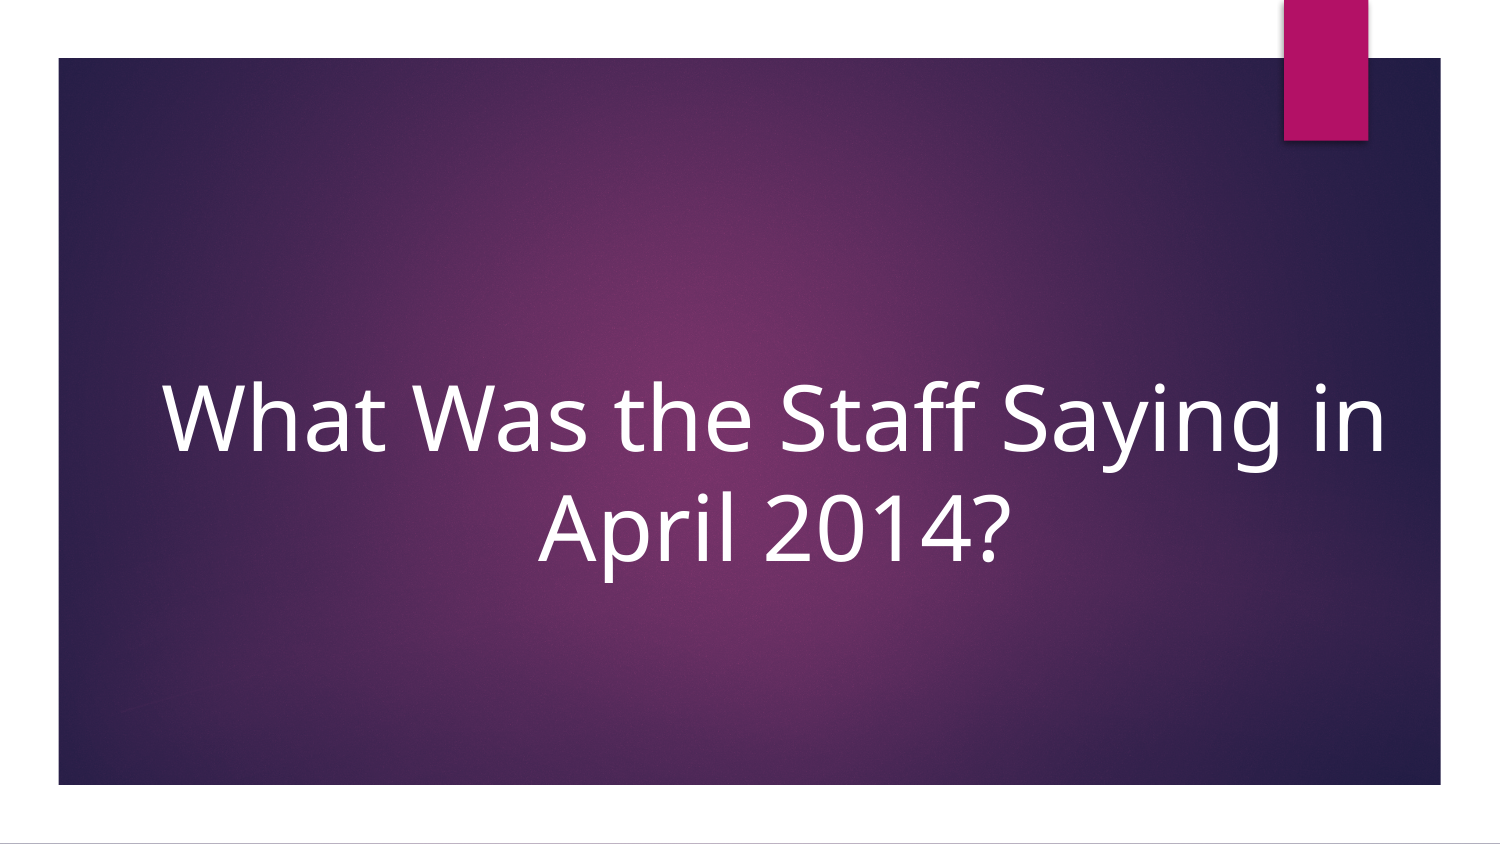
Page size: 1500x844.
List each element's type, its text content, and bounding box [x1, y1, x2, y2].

title What Was the Staff Saying in April 2014? [142, 258, 1410, 588]
